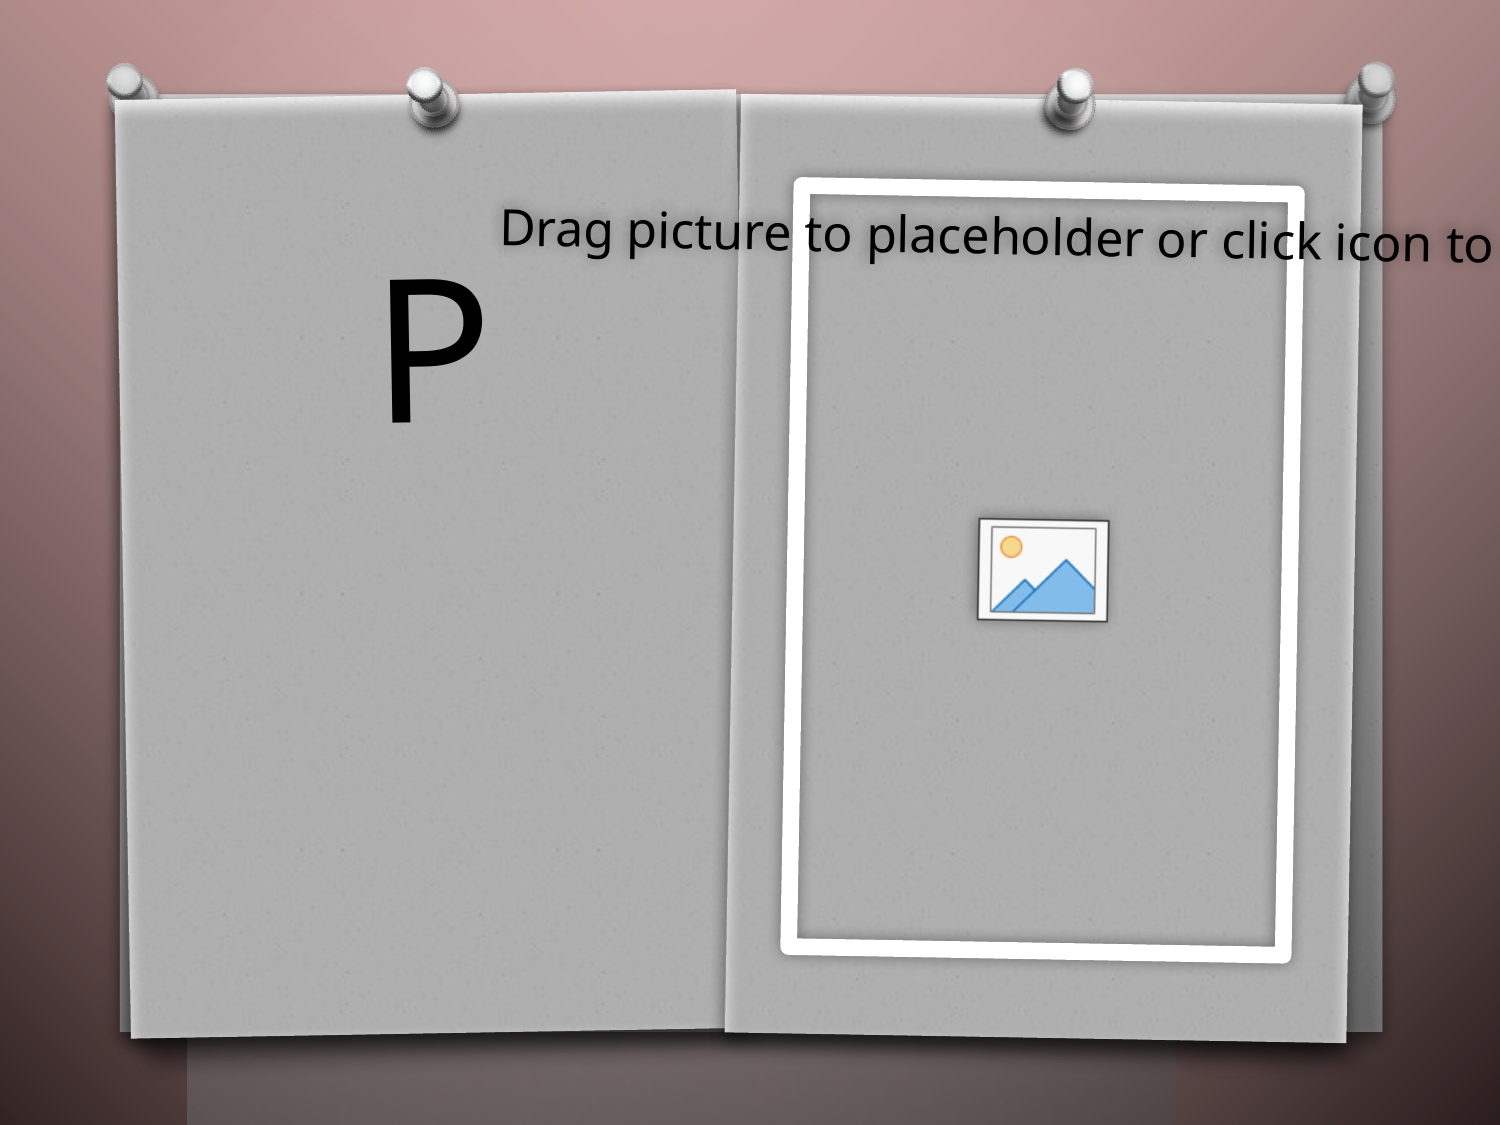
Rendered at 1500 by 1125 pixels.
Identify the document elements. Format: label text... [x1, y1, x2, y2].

title P [179, 222, 687, 475]
picture [375, 33, 497, 157]
picture [1016, 41, 1138, 162]
picture [803, 197, 1282, 943]
